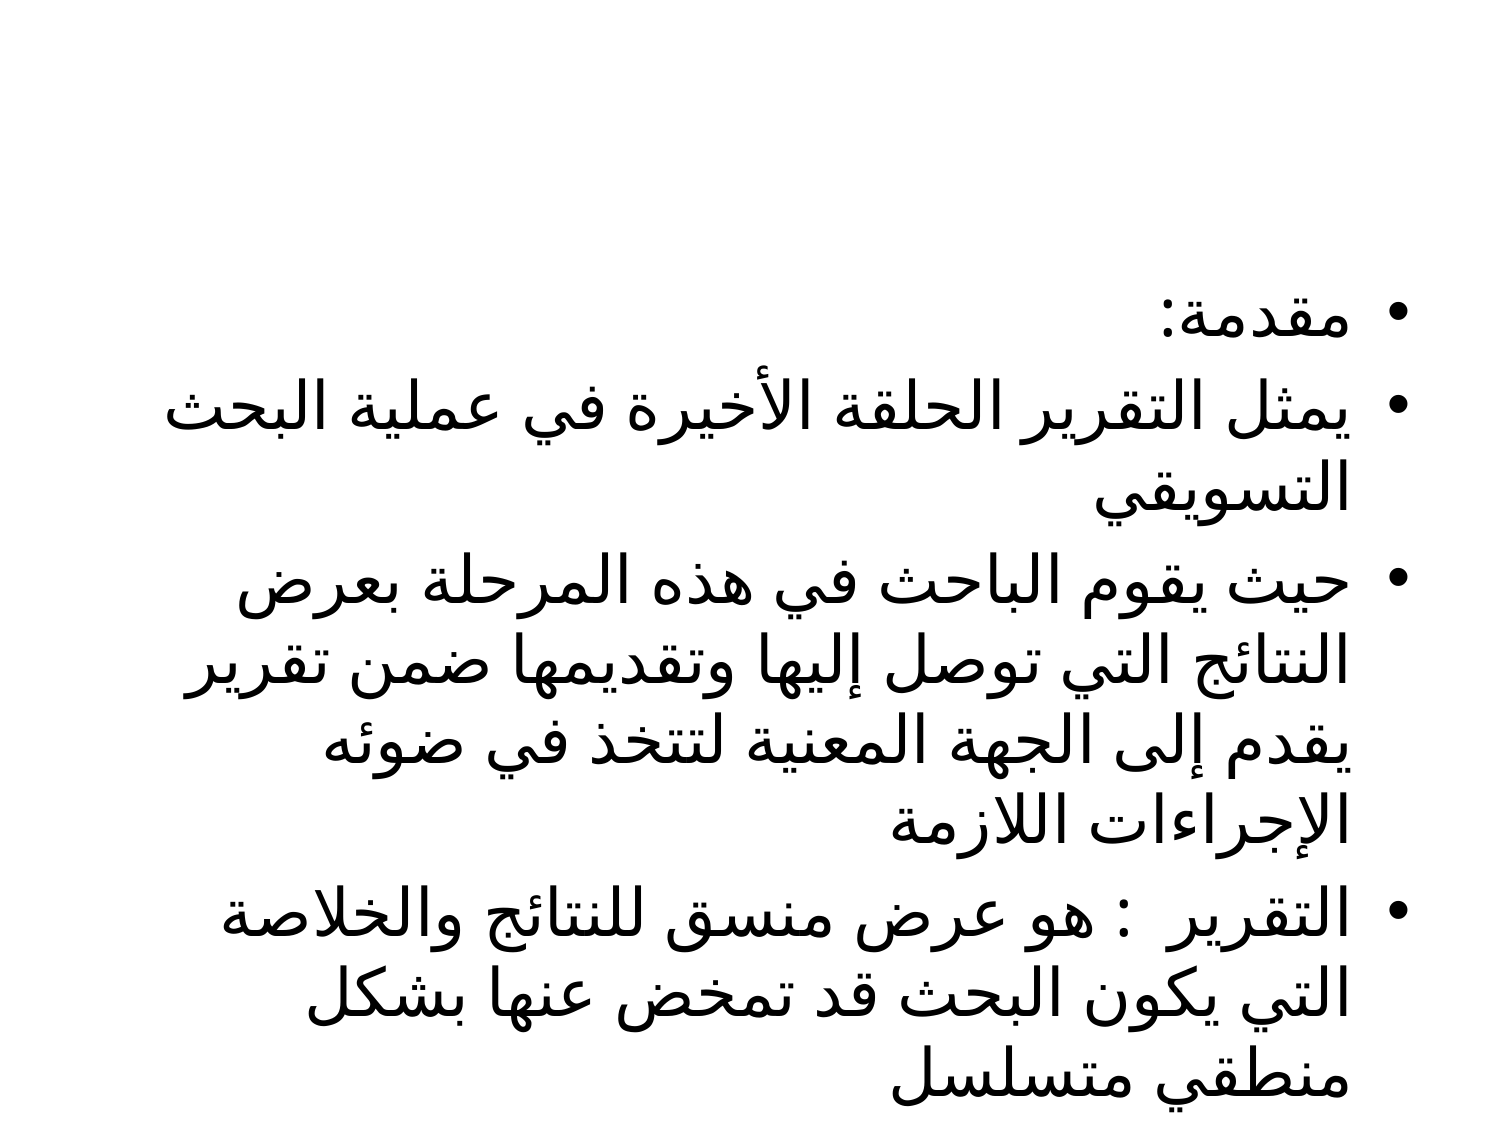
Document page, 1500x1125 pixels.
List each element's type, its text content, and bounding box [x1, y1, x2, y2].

list مقدمة: يمثل التقرير الحلقة الأخيرة في عملية البحث التسويقي حيث يقوم الباحث في هذه المرحلة بعرض النتائج التي توصل إليها وتقديمها ضمن تقرير يقدم إلى الجهة المعنية لتتخذ في ضوئه الإجراءات اللازمة التقرير : هو عرض منسق للنتائج والخلاصة التي يكون البحث قد تمخض عنها بشكل منطقي متسلسل [75, 262, 1425, 1005]
